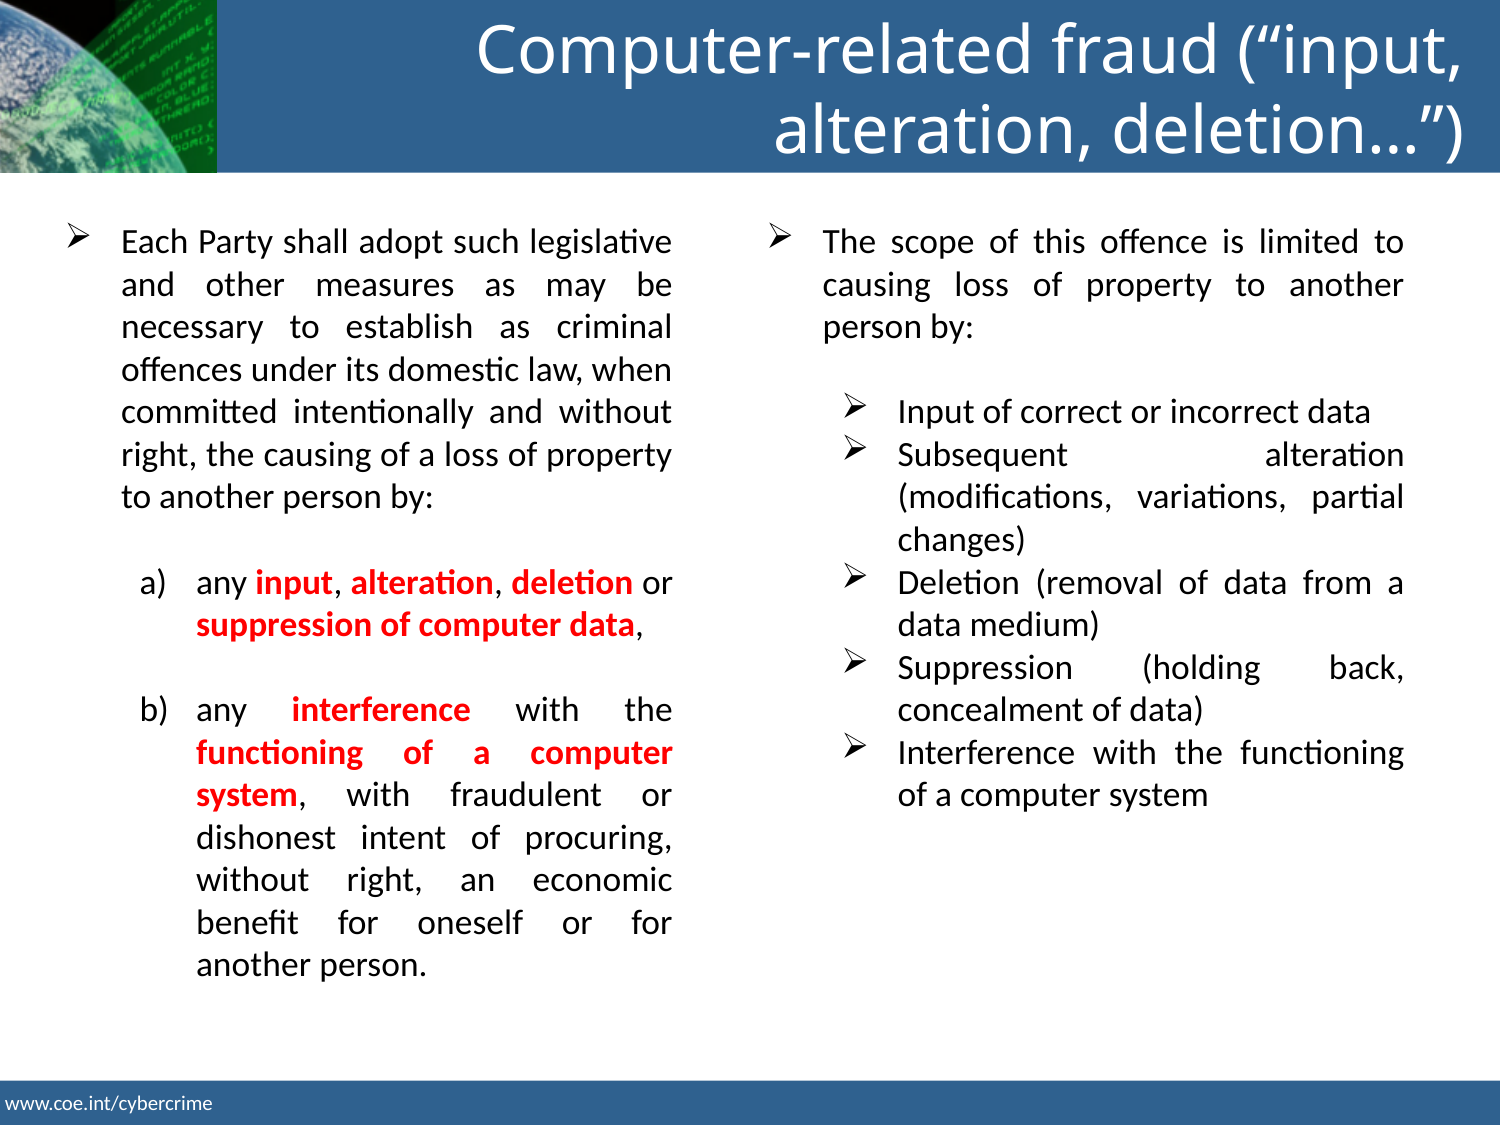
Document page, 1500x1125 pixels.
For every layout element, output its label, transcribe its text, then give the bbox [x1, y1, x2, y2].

picture [0, 0, 217, 173]
text_box The scope of this offence is limited to causing loss of property to another person by: Input of correct or incorrect data Subsequent alteration (modifications, variations, partial changes) Deletion (removal of data from a data medium) Suppression (holding back, concealment of data) Interference with the functioning of a computer system [751, 211, 1420, 822]
text_box Computer-related fraud (“input, alteration, deletion…”) [227, 0, 1480, 175]
text_box Each Party shall adopt such legislative and other measures as may be necessary to establish as criminal offences under its domestic law, when committed intentionally and without right, the causing of a loss of property to another person by: any input, alteration, deletion or suppression of computer data, any interference with the functioning of a computer system, with fraudulent or dishonest intent of procuring, without right, an economic benefit for oneself or for another person. [49, 211, 688, 992]
